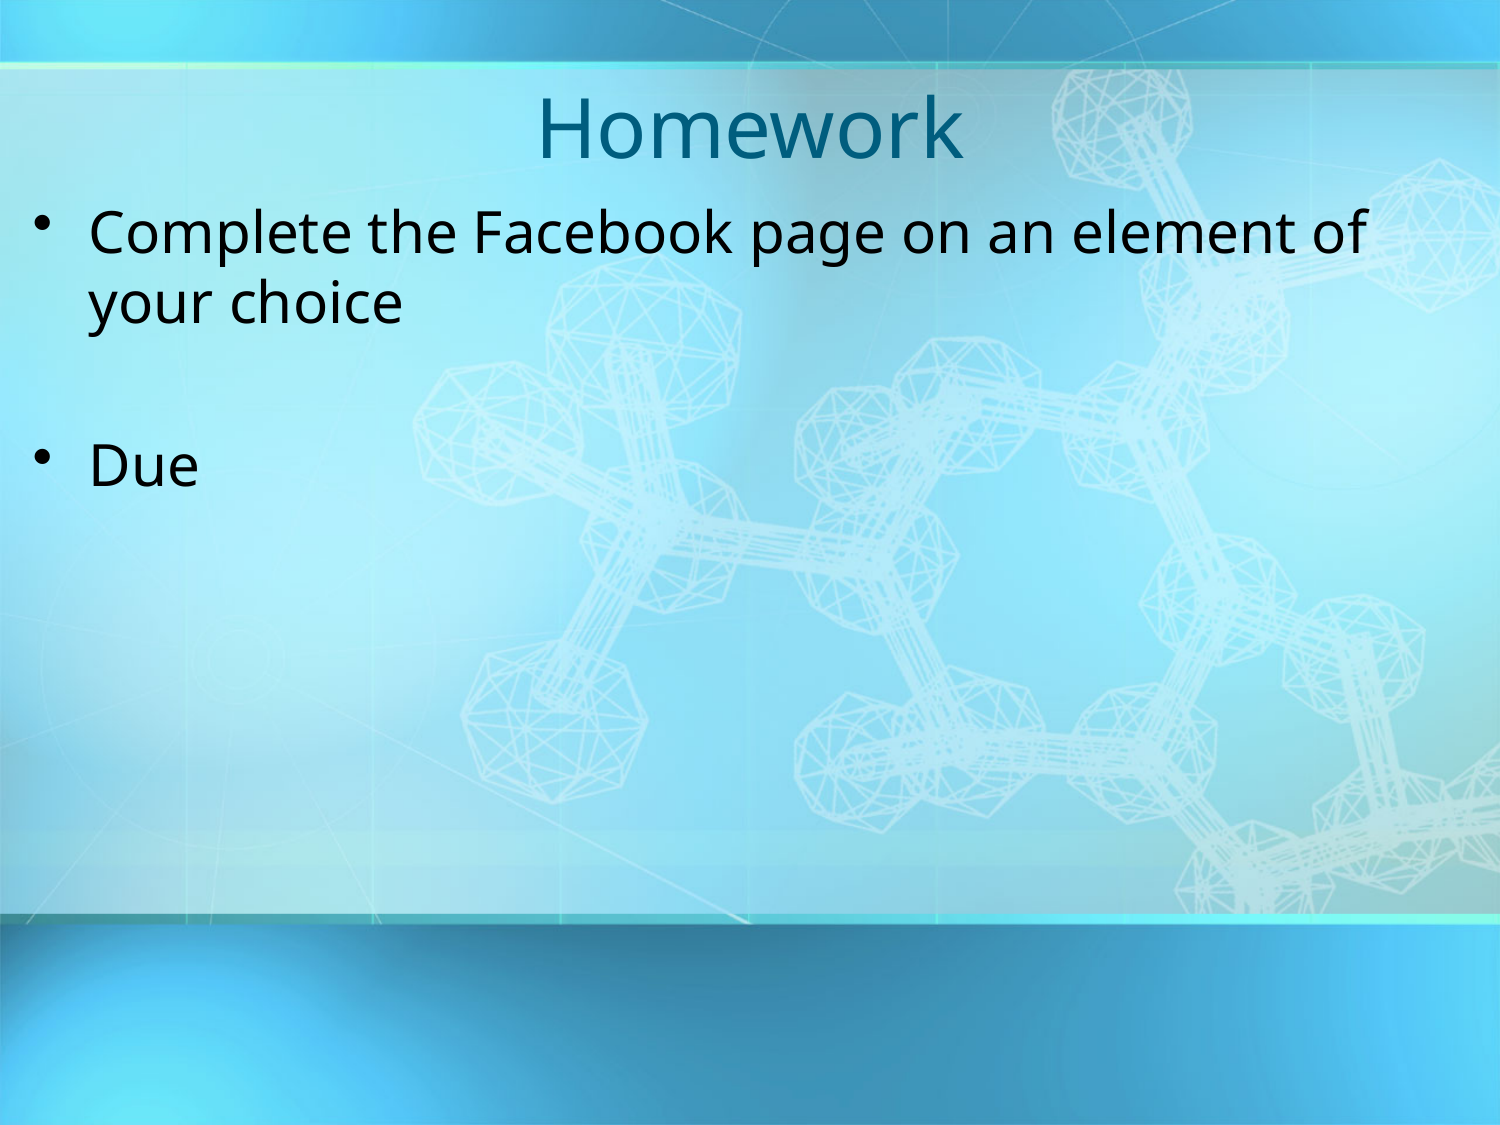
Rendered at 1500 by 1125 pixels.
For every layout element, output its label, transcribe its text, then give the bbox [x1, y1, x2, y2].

list Complete the Facebook page on an element of your choice Due [17, 187, 1483, 900]
picture [0, 0, 1500, 1125]
title Homework [17, 75, 1483, 175]
